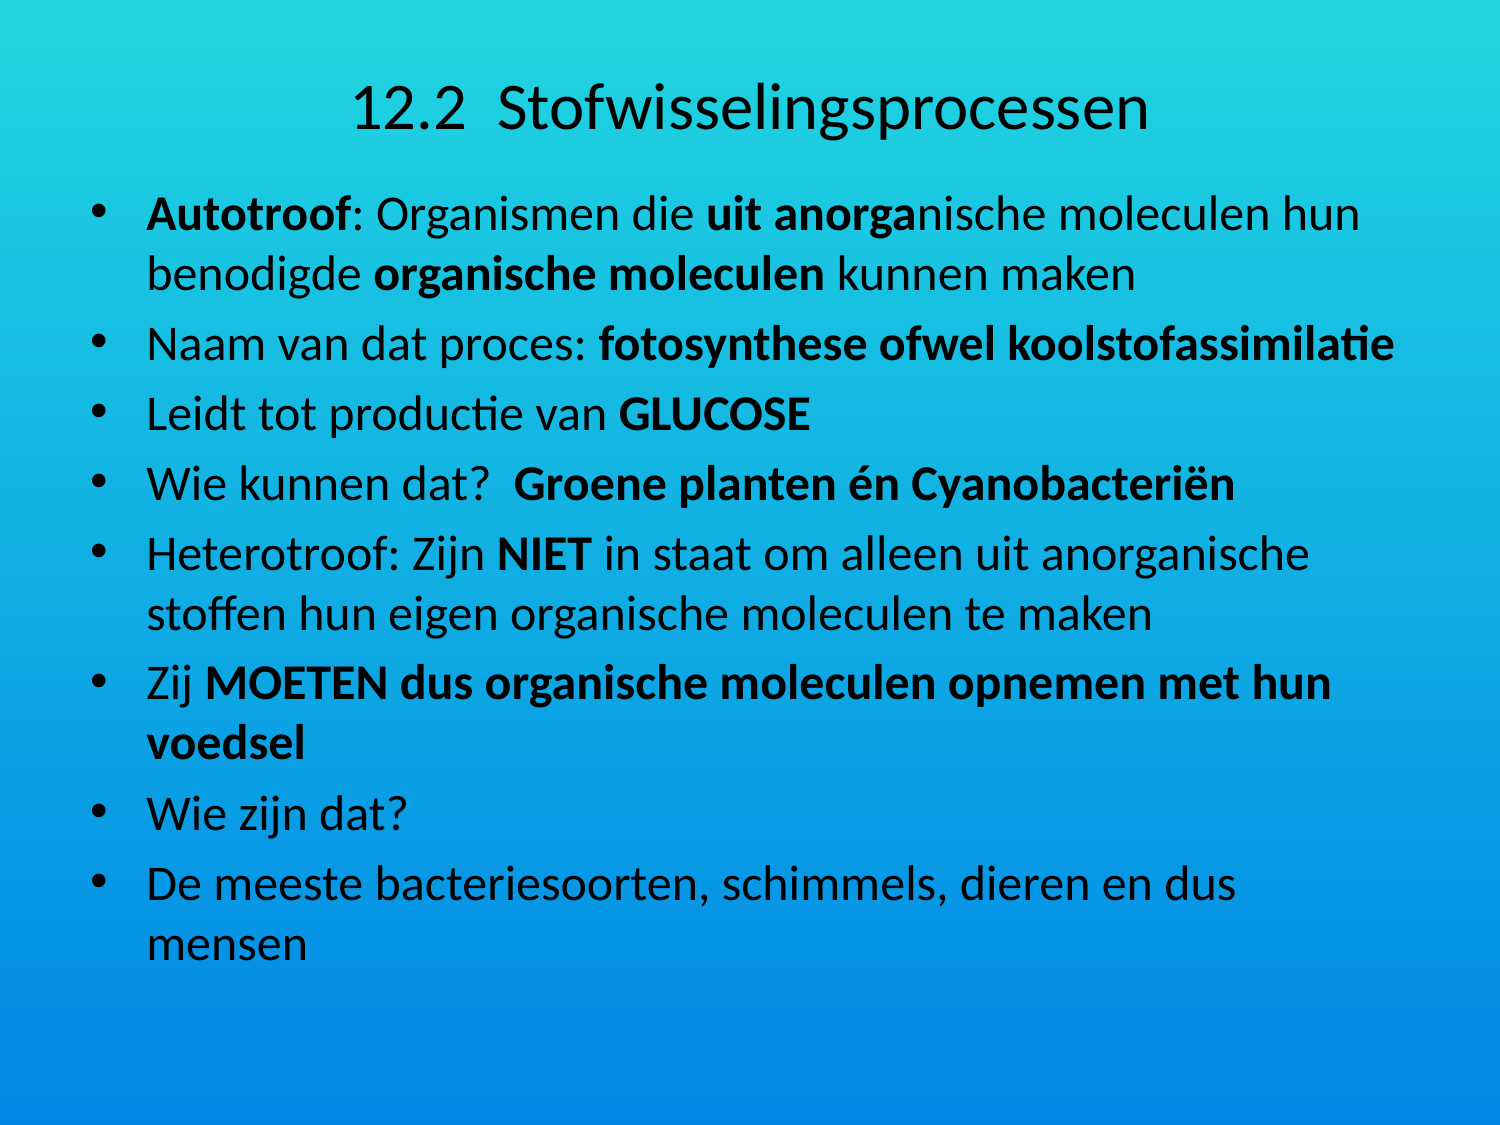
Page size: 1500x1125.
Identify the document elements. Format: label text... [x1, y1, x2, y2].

list Autotroof: Organismen die uit anorganische moleculen hun benodigde organische moleculen kunnen maken Naam van dat proces: fotosynthese ofwel koolstofassimilatie Leidt tot productie van GLUCOSE Wie kunnen dat? Groene planten én Cyanobacteriën Heterotroof: Zijn NIET in staat om alleen uit anorganische stoffen hun eigen organische moleculen te maken Zij MOETEN dus organische moleculen opnemen met hun voedsel Wie zijn dat? De meeste bacteriesoorten, schimmels, dieren en dus mensen [75, 172, 1425, 1071]
title 12.2 Stofwisselingsprocessen [75, 45, 1425, 161]
